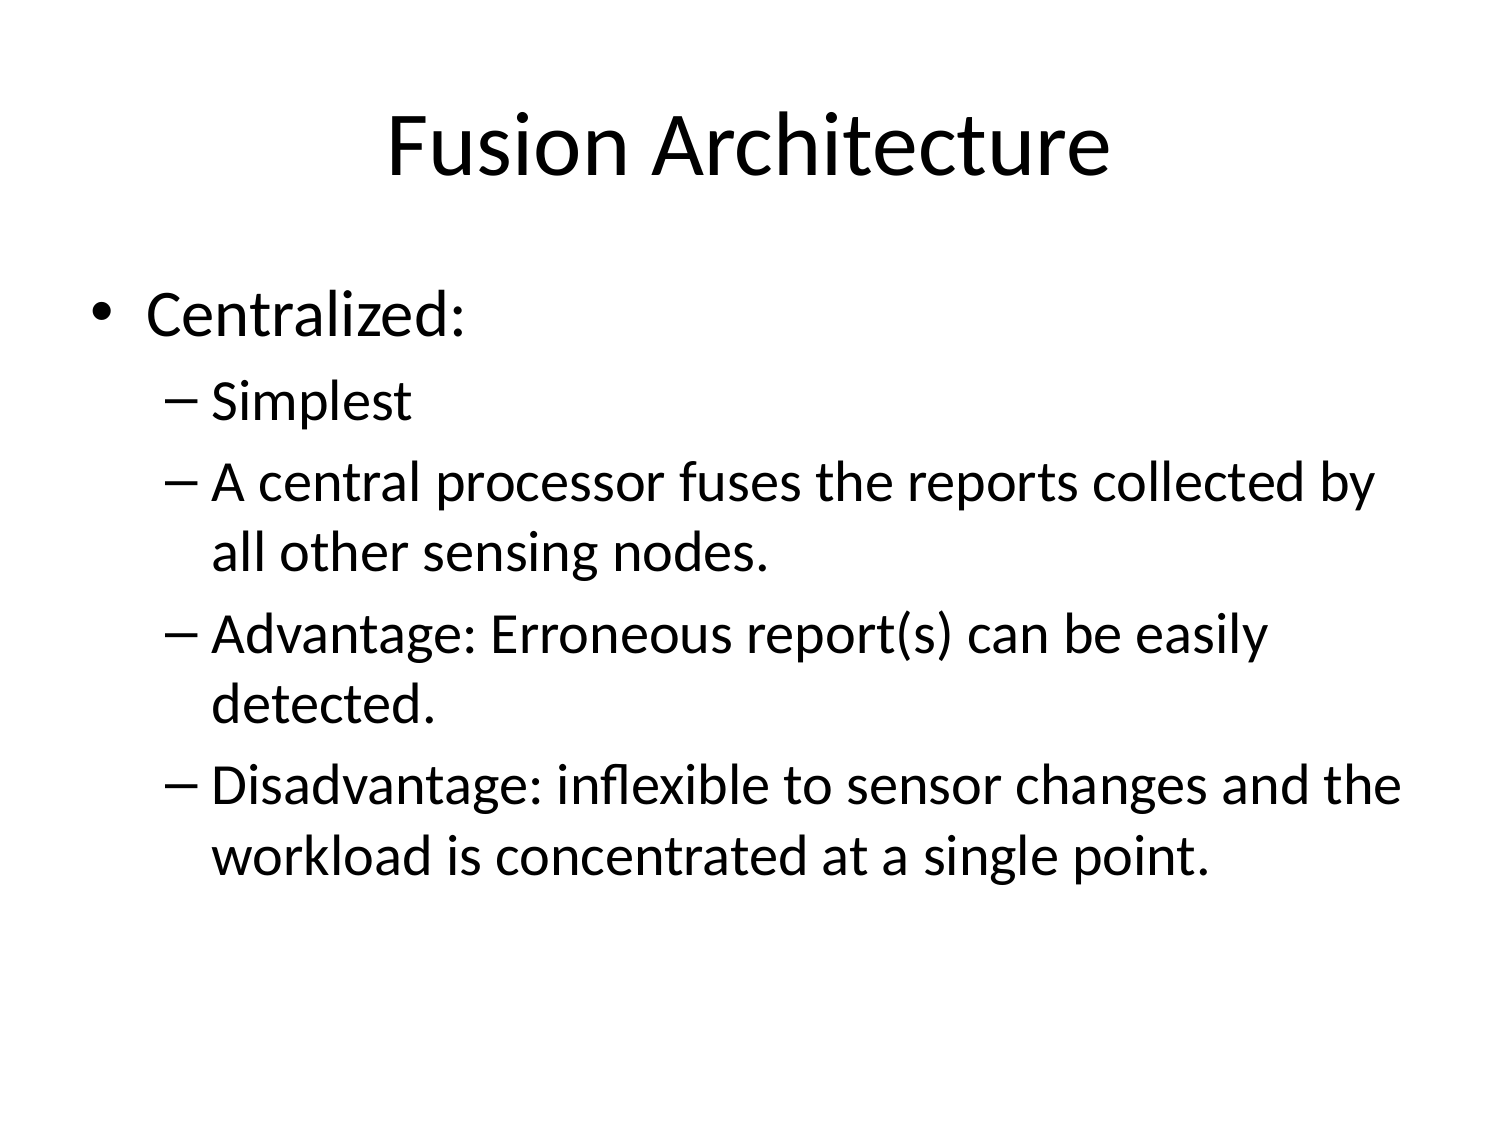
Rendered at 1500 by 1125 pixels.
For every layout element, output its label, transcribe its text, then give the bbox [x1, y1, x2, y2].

list Centralized: Simplest A central processor fuses the reports collected by all other sensing nodes. Advantage: Erroneous report(s) can be easily detected. Disadvantage: inflexible to sensor changes and the workload is concentrated at a single point. [75, 262, 1425, 1005]
title Fusion Architecture [75, 45, 1425, 233]
